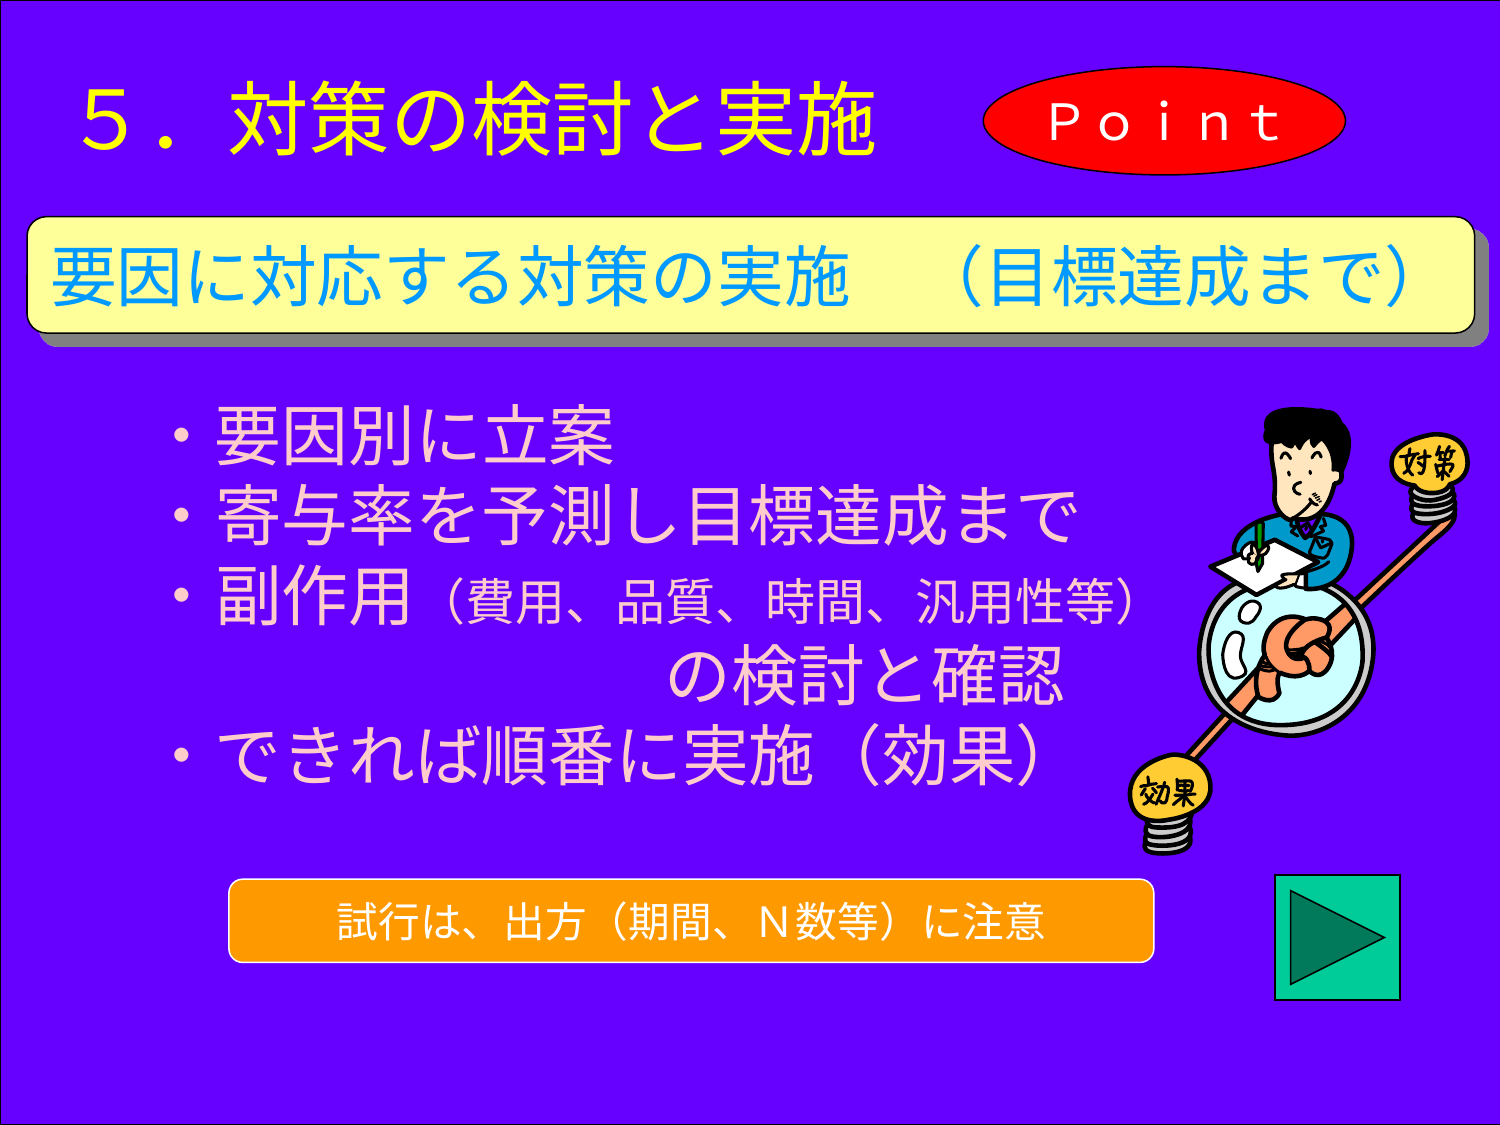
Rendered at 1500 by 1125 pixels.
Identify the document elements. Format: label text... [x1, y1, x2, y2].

text_box [1275, 875, 1401, 1001]
text_box 試行は、出方（期間、Ｎ数等）に注意 [228, 879, 1154, 963]
text_box [0, 0, 1500, 1125]
text_box ・要因別に立案 ・寄与率を予測し目標達成まで ・副作用（費用、品質、時間、汎用性等） の検討と確認 ・できれば順番に実施（効果） [0, 386, 1359, 1042]
text_box 要因に対応する対策の実施 （目標達成まで） [26, 216, 1475, 334]
picture [1124, 397, 1474, 858]
text_box Ｐｏｉｎｔ [983, 66, 1346, 175]
title ５．対策の検討と実施 [50, 72, 1079, 163]
